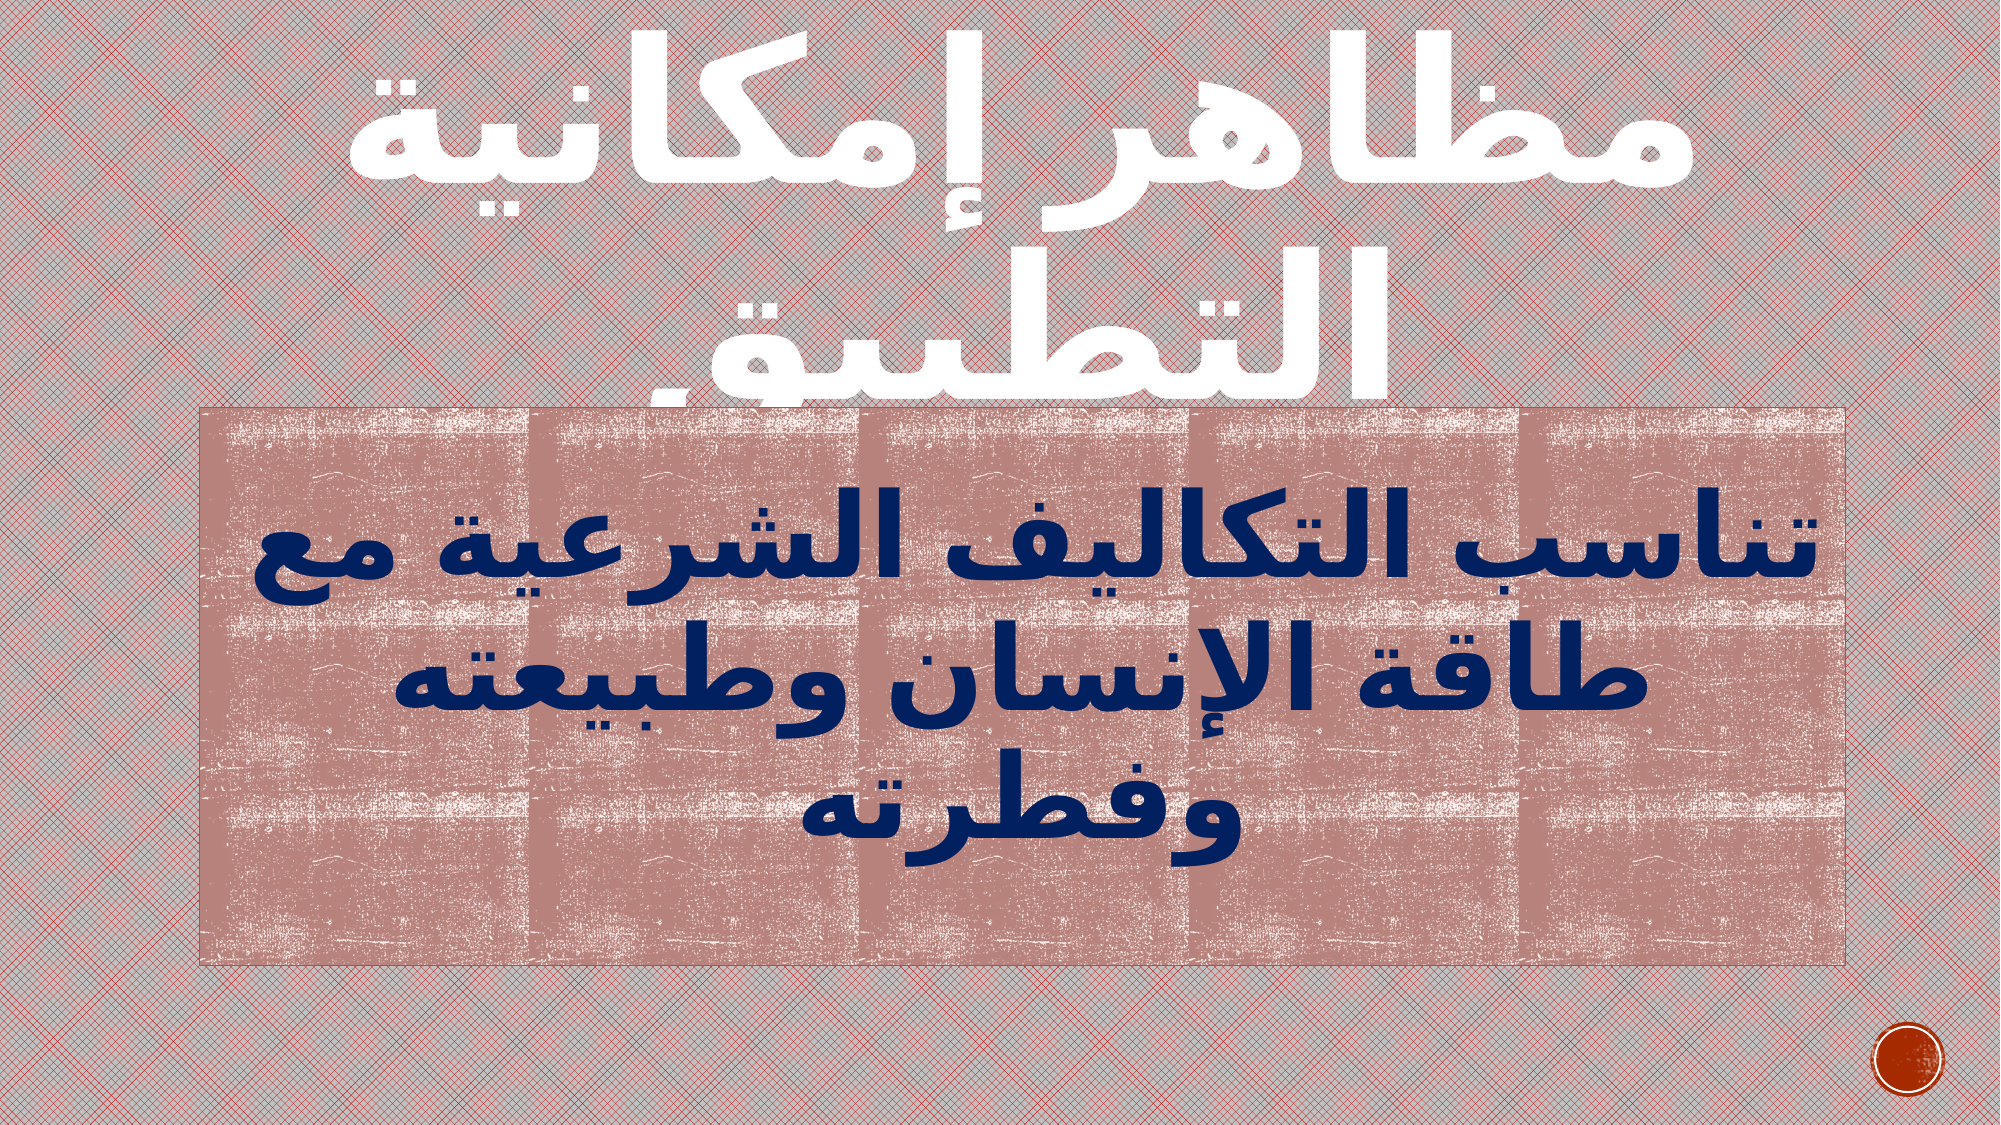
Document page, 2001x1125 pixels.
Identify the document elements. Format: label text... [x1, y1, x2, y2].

title مظاهر إمكانية التطبيق [232, 44, 1813, 407]
list تناسب التكاليف الشرعية مع طاقة الإنسان وطبيعته وفطرته [199, 407, 1846, 966]
